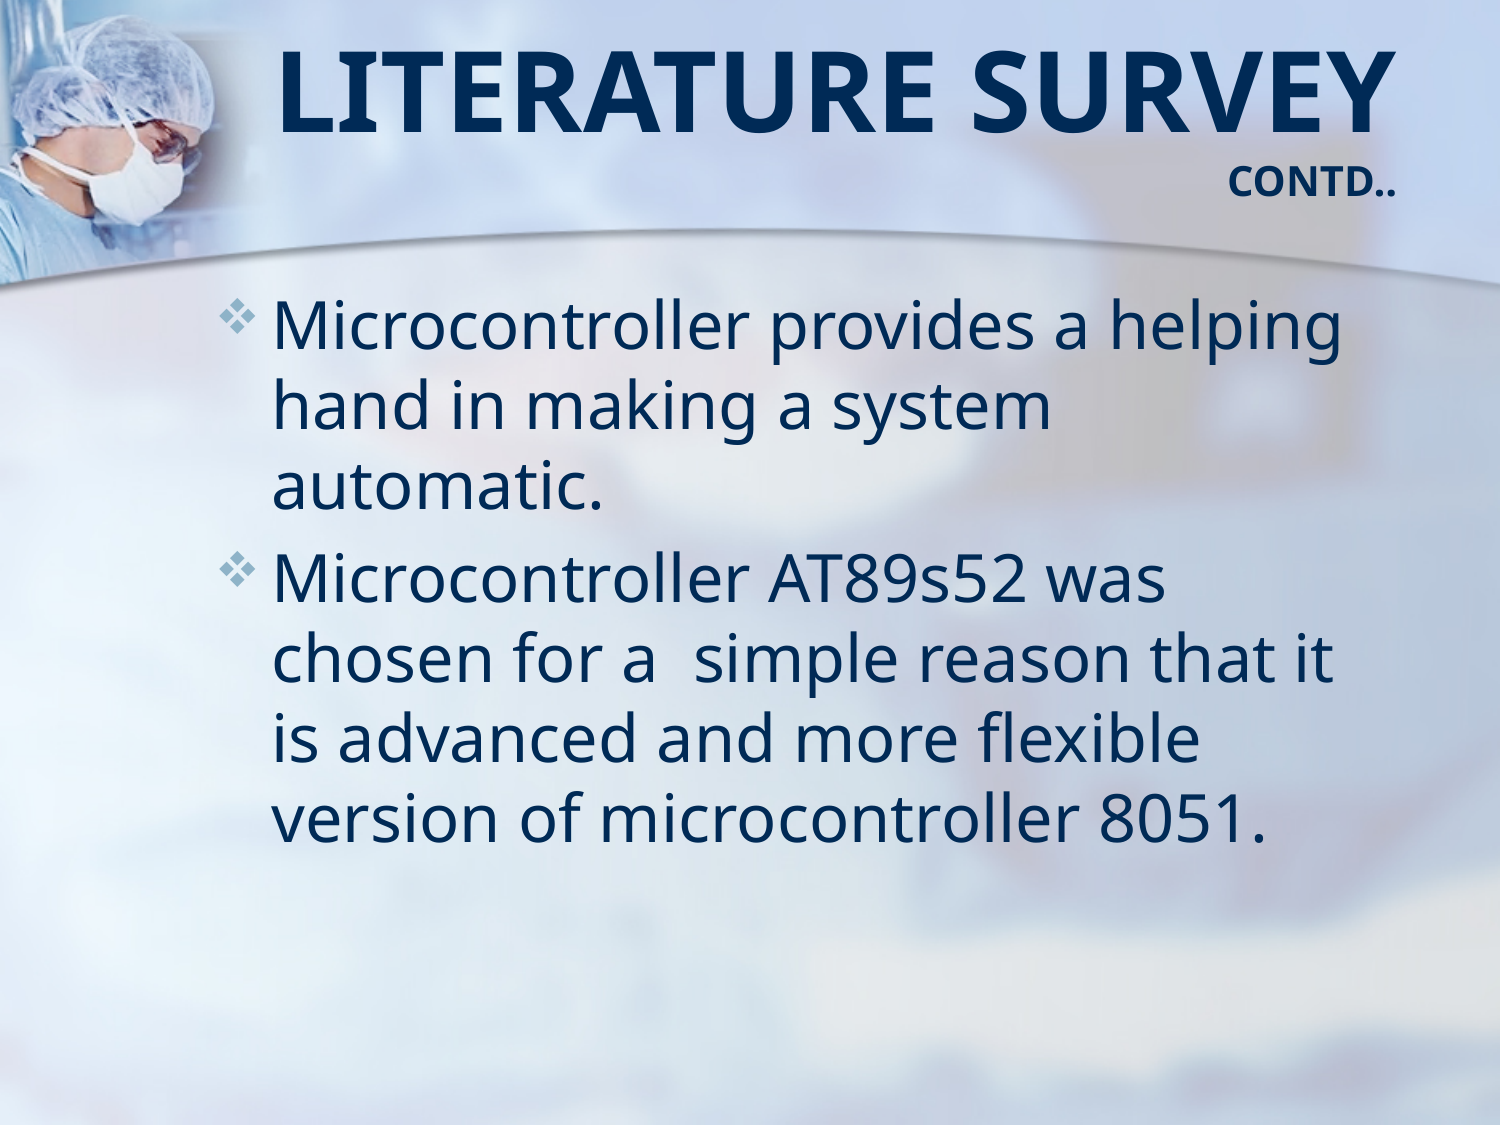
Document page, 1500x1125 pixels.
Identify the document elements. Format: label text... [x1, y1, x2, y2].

title Literature survey contd.. [199, 24, 1413, 201]
list Microcontroller provides a helping hand in making a system automatic. Microcontroller AT89s52 was chosen for a simple reason that it is advanced and more flexible version of microcontroller 8051. [199, 274, 1413, 1051]
picture [0, 0, 1500, 1125]
